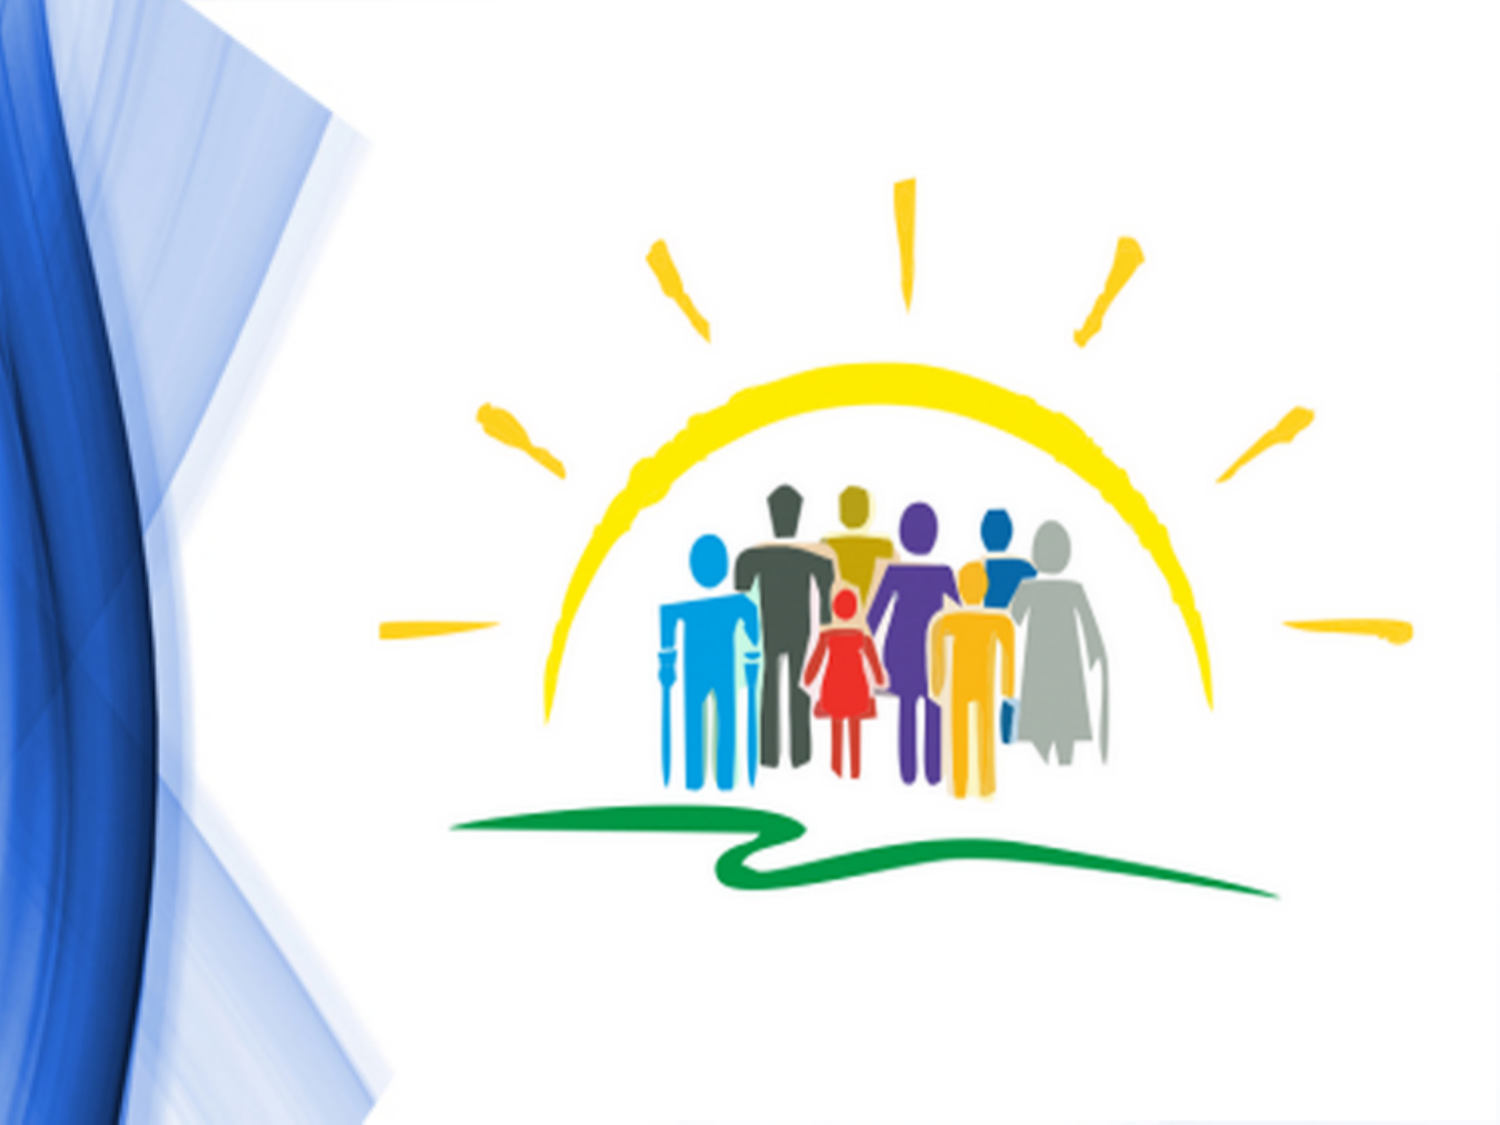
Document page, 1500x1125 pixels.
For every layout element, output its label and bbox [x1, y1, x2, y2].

picture [0, 0, 1500, 1125]
list [348, 148, 1465, 953]
